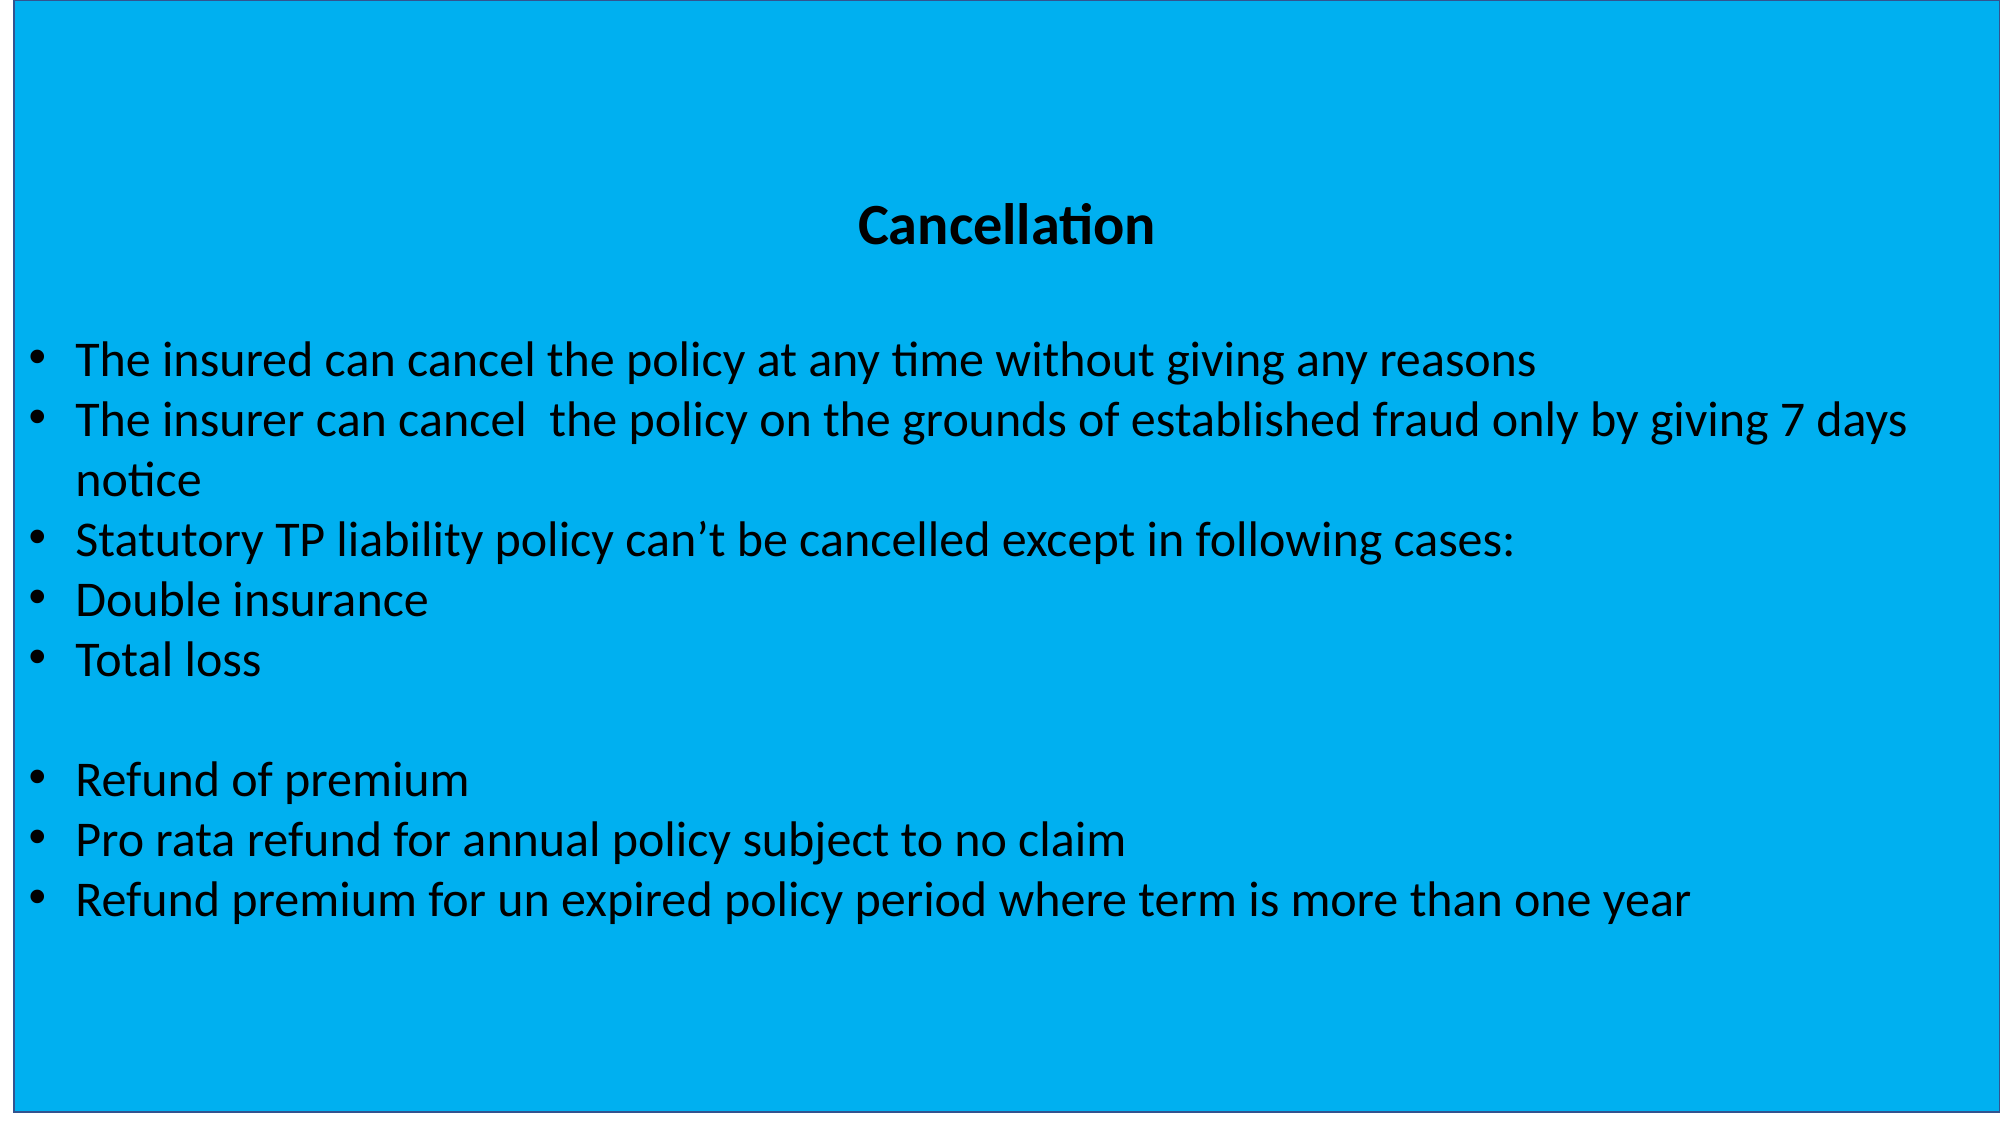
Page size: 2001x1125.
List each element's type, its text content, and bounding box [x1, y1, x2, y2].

text_box Cancellation The insured can cancel the policy at any time without giving any reasons The insurer can cancel the policy on the grounds of established fraud only by giving 7 days notice Statutory TP liability policy can’t be cancelled except in following cases: Double insurance Total loss Refund of premium Pro rata refund for annual policy subject to no claim Refund premium for un expired policy period where term is more than one year [13, 0, 2000, 1113]
